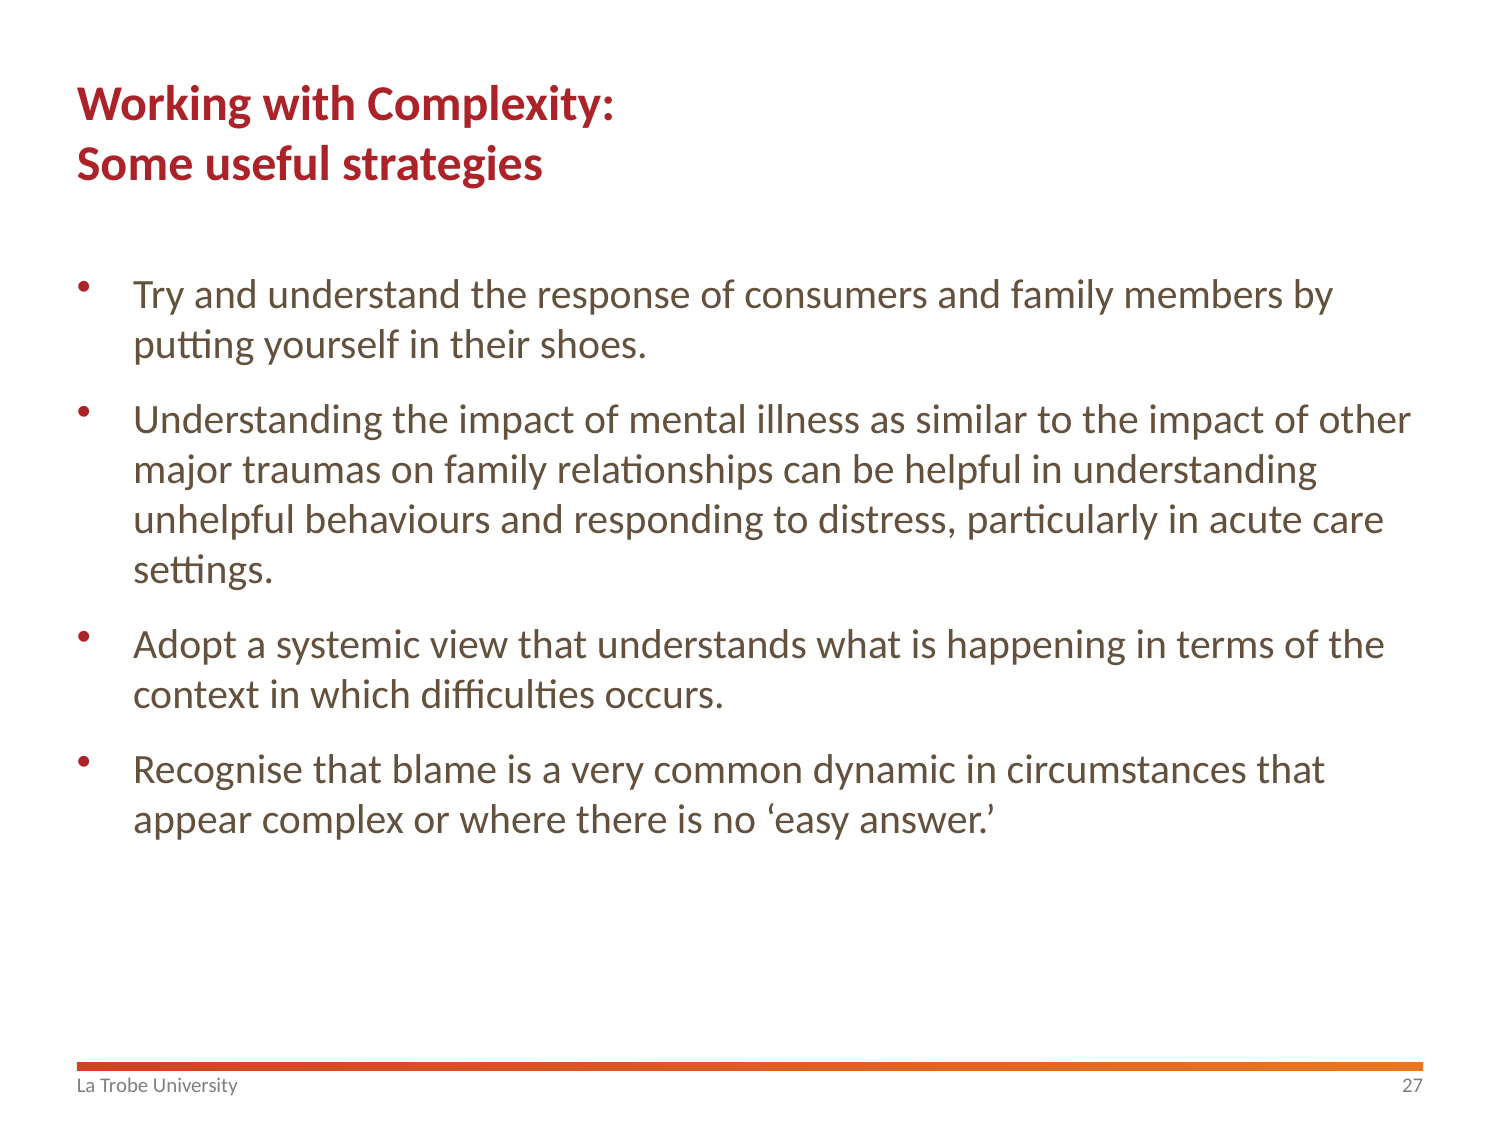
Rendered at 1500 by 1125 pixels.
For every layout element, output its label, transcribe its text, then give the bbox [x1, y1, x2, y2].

list Try and understand the response of consumers and family members by putting yourself in their shoes. Understanding the impact of mental illness as similar to the impact of other major traumas on family relationships can be helpful in understanding unhelpful behaviours and responding to distress, particularly in acute care settings. Adopt a systemic view that understands what is happening in terms of the context in which difficulties occurs. Recognise that blame is a very common dynamic in circumstances that appear complex or where there is no ‘easy answer.’ [76, 266, 1424, 1010]
title Working with Complexity: Some useful strategies [76, 70, 1424, 209]
